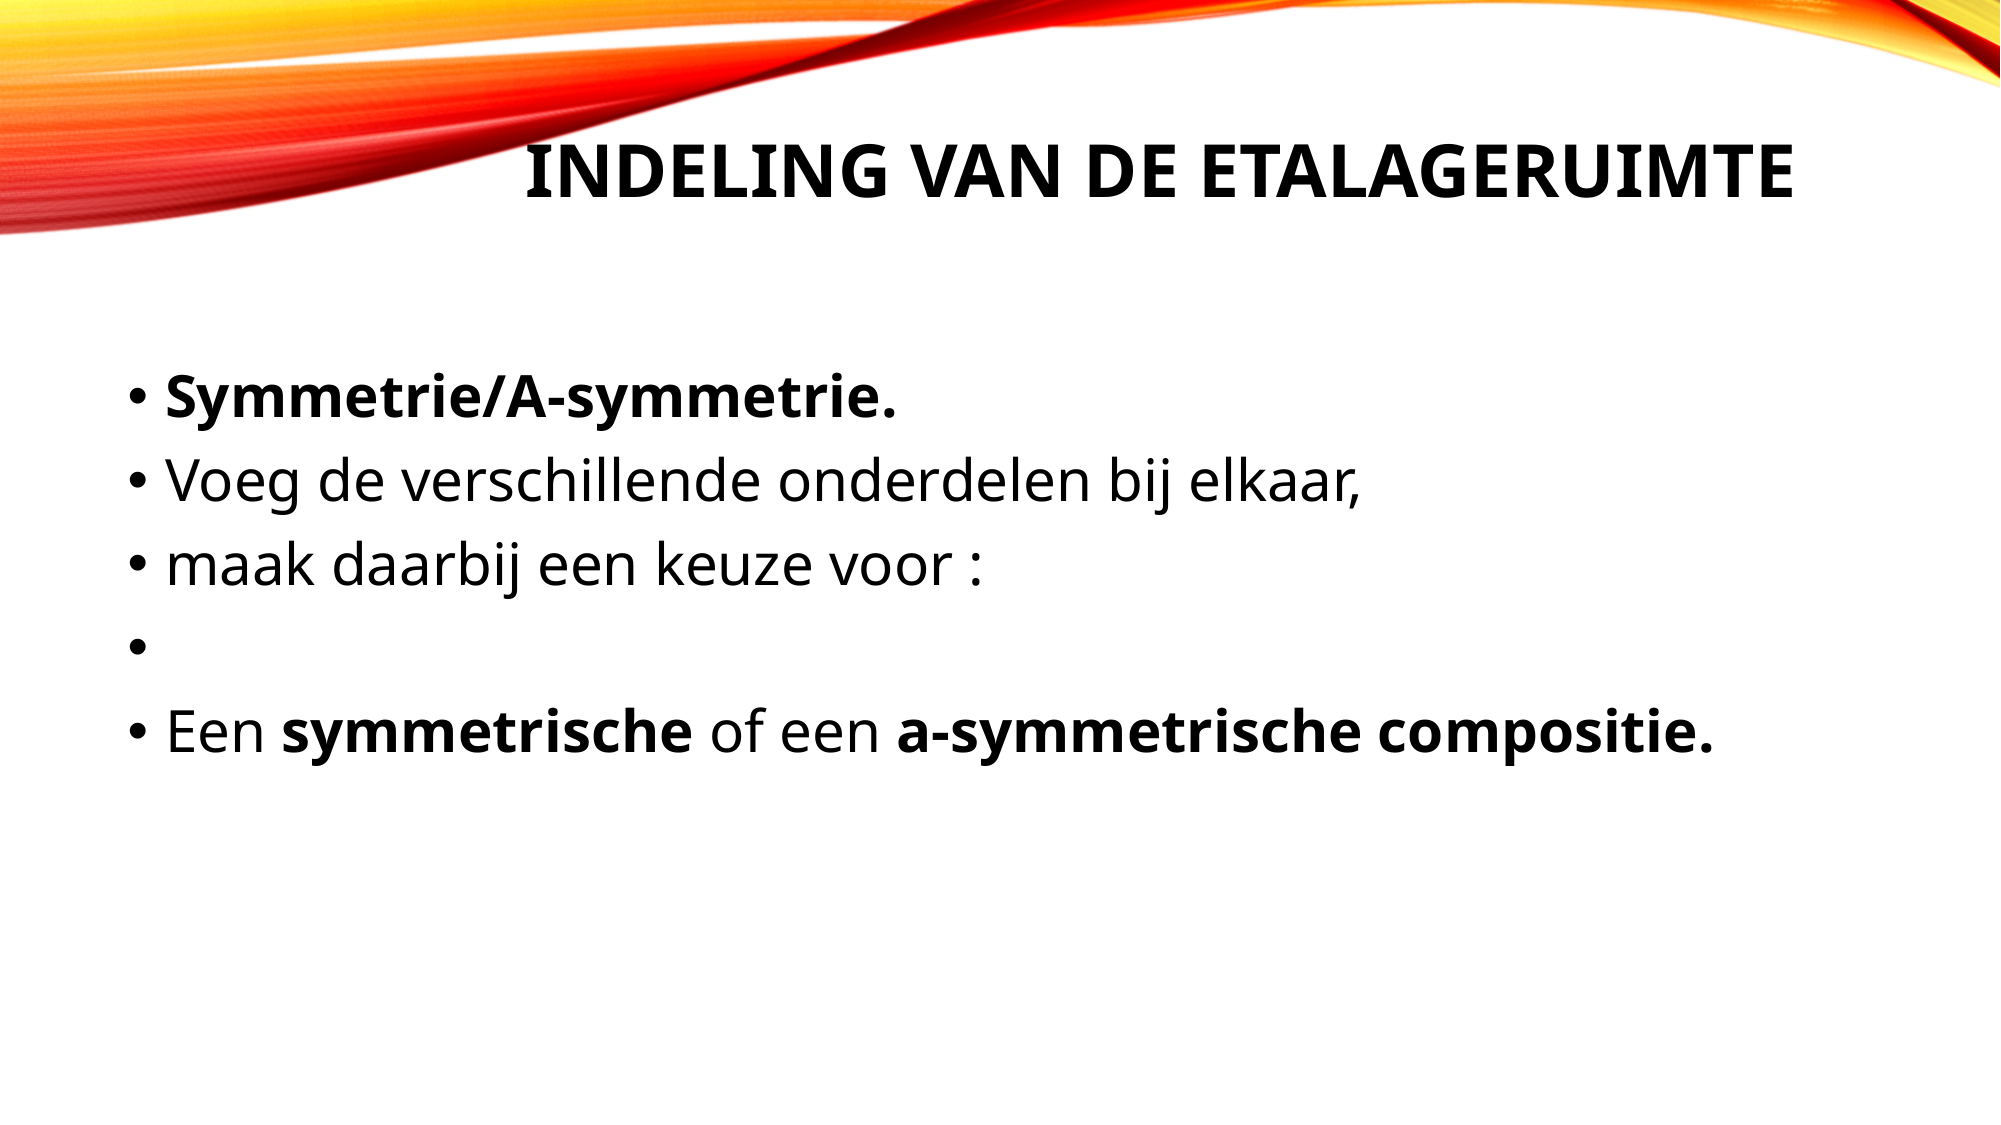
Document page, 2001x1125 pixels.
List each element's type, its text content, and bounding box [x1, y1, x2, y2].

picture [0, 0, 2000, 237]
list Symmetrie/A-symmetrie. Voeg de verschillende onderdelen bij elkaar, maak daarbij een keuze voor : Een symmetrische of een a-symmetrische compositie. [112, 360, 1888, 1021]
title Indeling van de etalageruimte [474, 45, 1888, 311]
